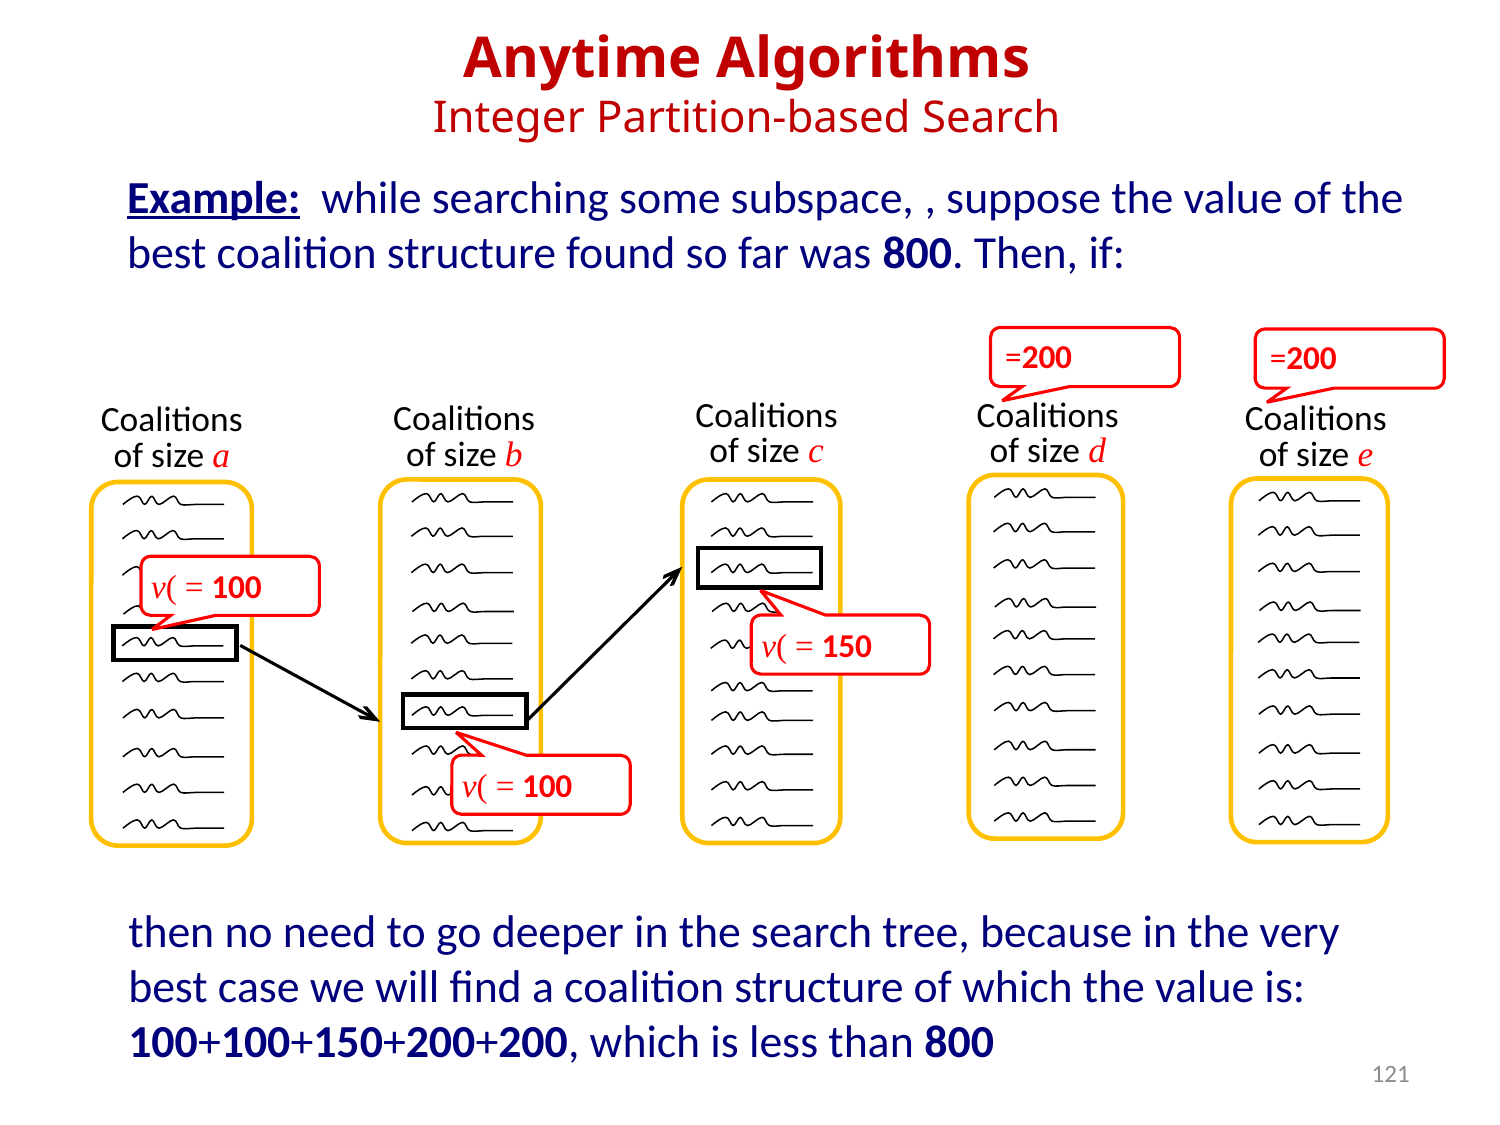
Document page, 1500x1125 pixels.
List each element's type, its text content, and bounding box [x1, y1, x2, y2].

text_box [1258, 563, 1360, 573]
text_box [122, 709, 225, 719]
text_box [526, 566, 683, 722]
text_box [140, 556, 320, 630]
text_box [711, 711, 814, 721]
text_box [122, 566, 141, 576]
text_box [411, 527, 513, 537]
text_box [1254, 328, 1445, 389]
text_box [994, 598, 1097, 608]
text_box [122, 784, 225, 794]
text_box [1258, 780, 1361, 790]
text_box [403, 694, 527, 729]
text_box [1258, 526, 1360, 536]
text_box [411, 634, 513, 644]
text_box [968, 478, 1124, 839]
text_box [993, 630, 1095, 640]
text_box [113, 626, 237, 661]
text_box [711, 682, 813, 692]
text_box [412, 603, 514, 613]
text_box [994, 812, 1096, 822]
text_box [1258, 492, 1361, 502]
text_box Coalitions of size e [1222, 394, 1410, 481]
text_box [1230, 481, 1388, 843]
text_box [451, 732, 631, 815]
text_box [411, 493, 514, 503]
text_box [994, 488, 1096, 498]
text_box [1258, 816, 1361, 826]
text_box [122, 530, 224, 540]
text_box Coalitions of size d [954, 391, 1142, 478]
text_box [123, 605, 145, 615]
text_box [91, 482, 252, 846]
text_box Anytime Algorithms Integer Partition-based Search [93, 14, 1401, 149]
text_box [711, 817, 814, 827]
text_box [122, 673, 224, 683]
text_box [411, 822, 514, 832]
text_box [122, 819, 225, 829]
text_box [411, 564, 513, 574]
text_box [682, 479, 841, 844]
text_box [712, 603, 777, 613]
text_box [1258, 669, 1360, 679]
text_box [122, 496, 225, 505]
text_box [697, 547, 821, 588]
text_box [994, 777, 1096, 787]
text_box [1259, 601, 1361, 612]
text_box [751, 590, 930, 675]
text_box [411, 745, 480, 755]
slide_number 121 [1074, 1042, 1425, 1103]
text_box [411, 786, 451, 796]
text_box [380, 481, 541, 844]
text_box [710, 640, 751, 649]
text_box [1258, 634, 1360, 643]
text_box [411, 670, 513, 680]
text_box [711, 493, 814, 503]
text_box [711, 745, 814, 755]
text_box [994, 702, 1096, 712]
text_box [240, 645, 381, 722]
text_box [993, 559, 1096, 569]
text_box [993, 666, 1096, 676]
text_box [122, 748, 225, 758]
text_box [990, 327, 1180, 387]
text_box [993, 523, 1096, 533]
text_box [711, 781, 814, 791]
text_box then no need to go deeper in the search tree, because in the very best case we will find a coalition structure of which the value is: 100+100+150+200+200, which is less than 800 [128, 901, 1387, 1067]
text_box [1258, 744, 1361, 754]
text_box Coalitions of size c [673, 391, 860, 478]
text_box Coalitions of size b [371, 395, 558, 481]
text_box [994, 741, 1096, 751]
text_box Coalitions of size a [78, 395, 266, 482]
text_box [711, 527, 813, 537]
text_box [1258, 705, 1361, 715]
